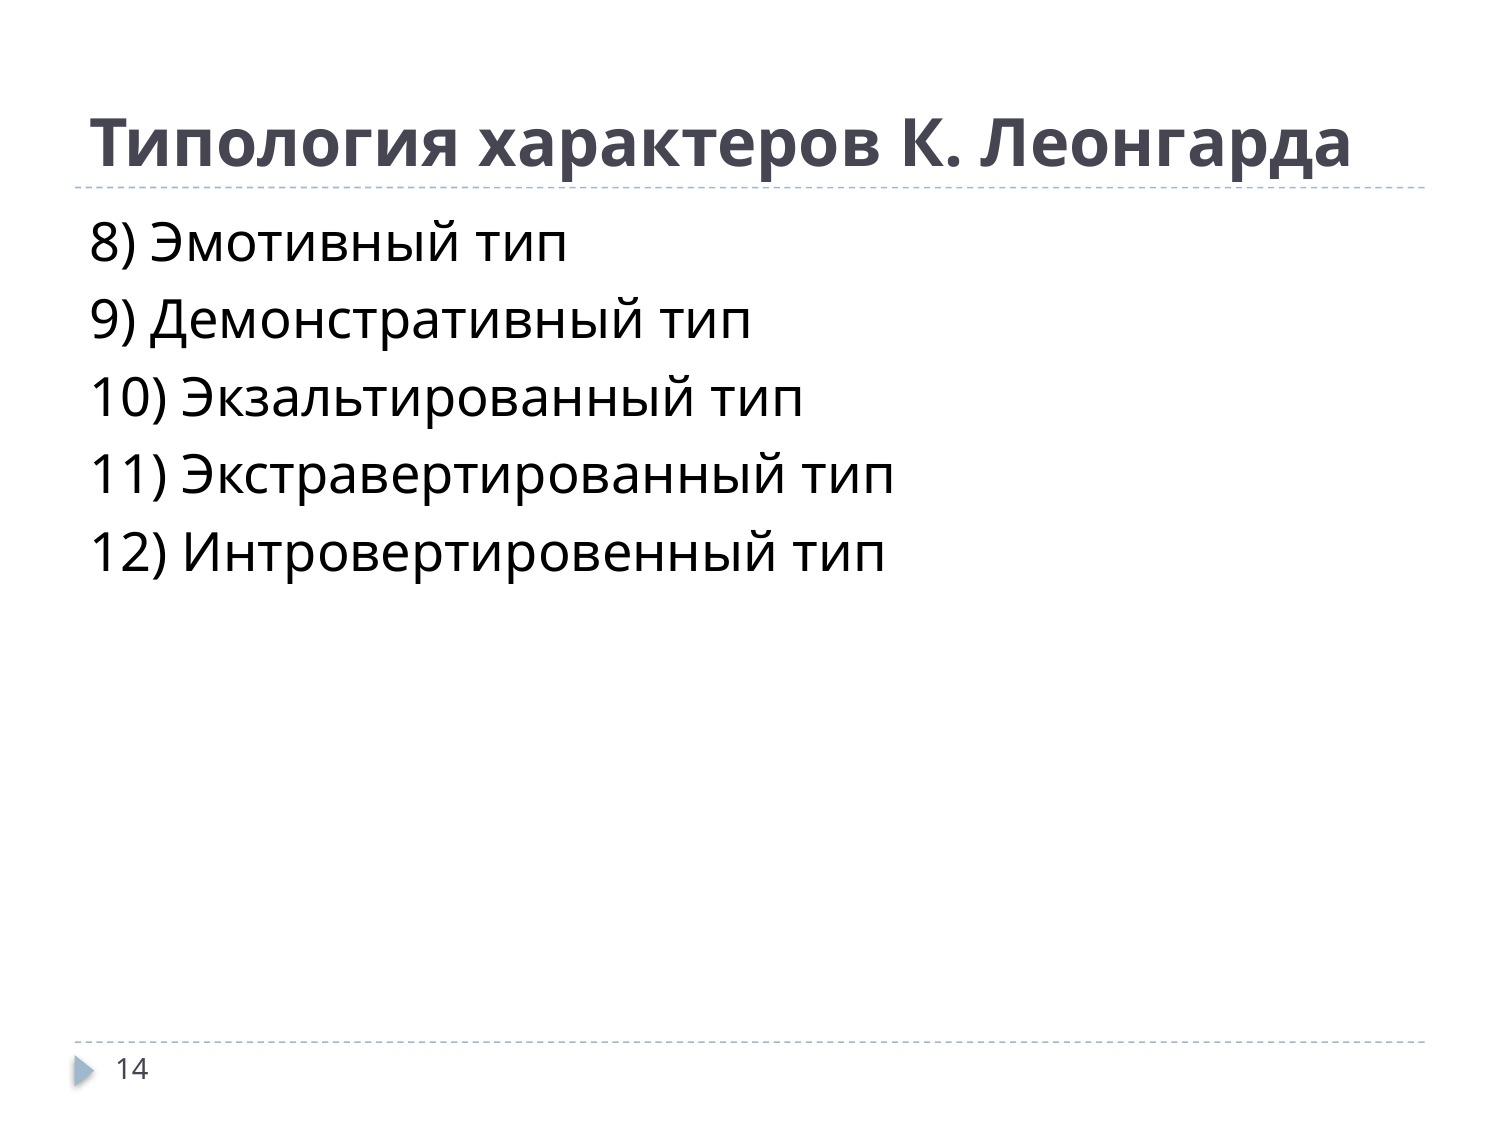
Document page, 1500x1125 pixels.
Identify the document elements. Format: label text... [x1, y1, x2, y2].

slide_number 14 [100, 1042, 426, 1103]
title Типология характеров К. Леонгарда [75, 24, 1425, 188]
list 8) Эмотивный тип 9) Демонстративный тип 10) Экзальтированный тип 11) Экстравертированный тип 12) Интровертировенный тип [75, 200, 1425, 1010]
